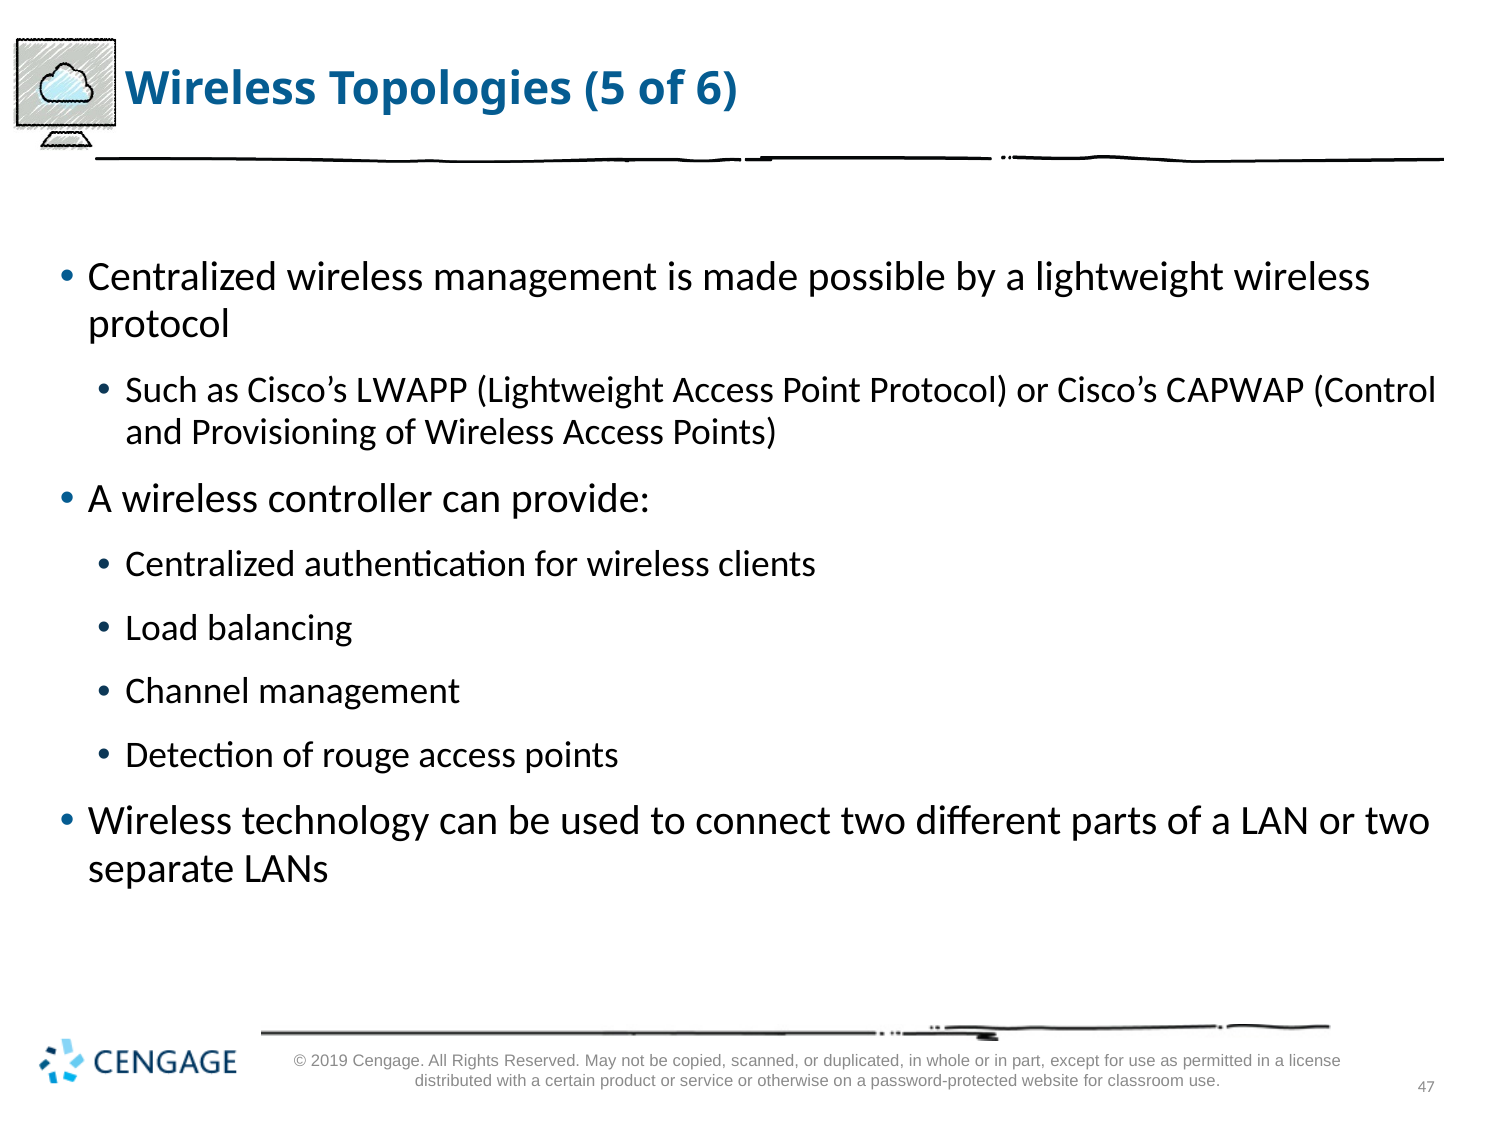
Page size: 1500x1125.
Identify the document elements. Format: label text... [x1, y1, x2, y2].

title Wireless Topologies (5 of 6) [125, 66, 1442, 116]
picture [95, 155, 1444, 163]
list Centralized wireless management is made possible by a lightweight wireless protocol Such as Cisco’s L W A P P (Lightweight Access Point Protocol) or Cisco’s C A P W A P (Control and Provisioning of Wireless Access Points) A wireless controller can provide: Centralized authentication for wireless clients Load balancing Channel management Detection of rouge access points Wireless technology can be used to connect two different parts of a LAN or two separate LANs [59, 252, 1441, 899]
picture [261, 1024, 1331, 1041]
picture [19, 1025, 249, 1096]
picture [13, 36, 117, 151]
footer © 2019 Cengage. All Rights Reserved. May not be copied, scanned, or duplicated, in whole or in part, except for use as permitted in a license distributed with a certain product or service or otherwise on a password-protected website for classroom use. [262, 1050, 1375, 1091]
